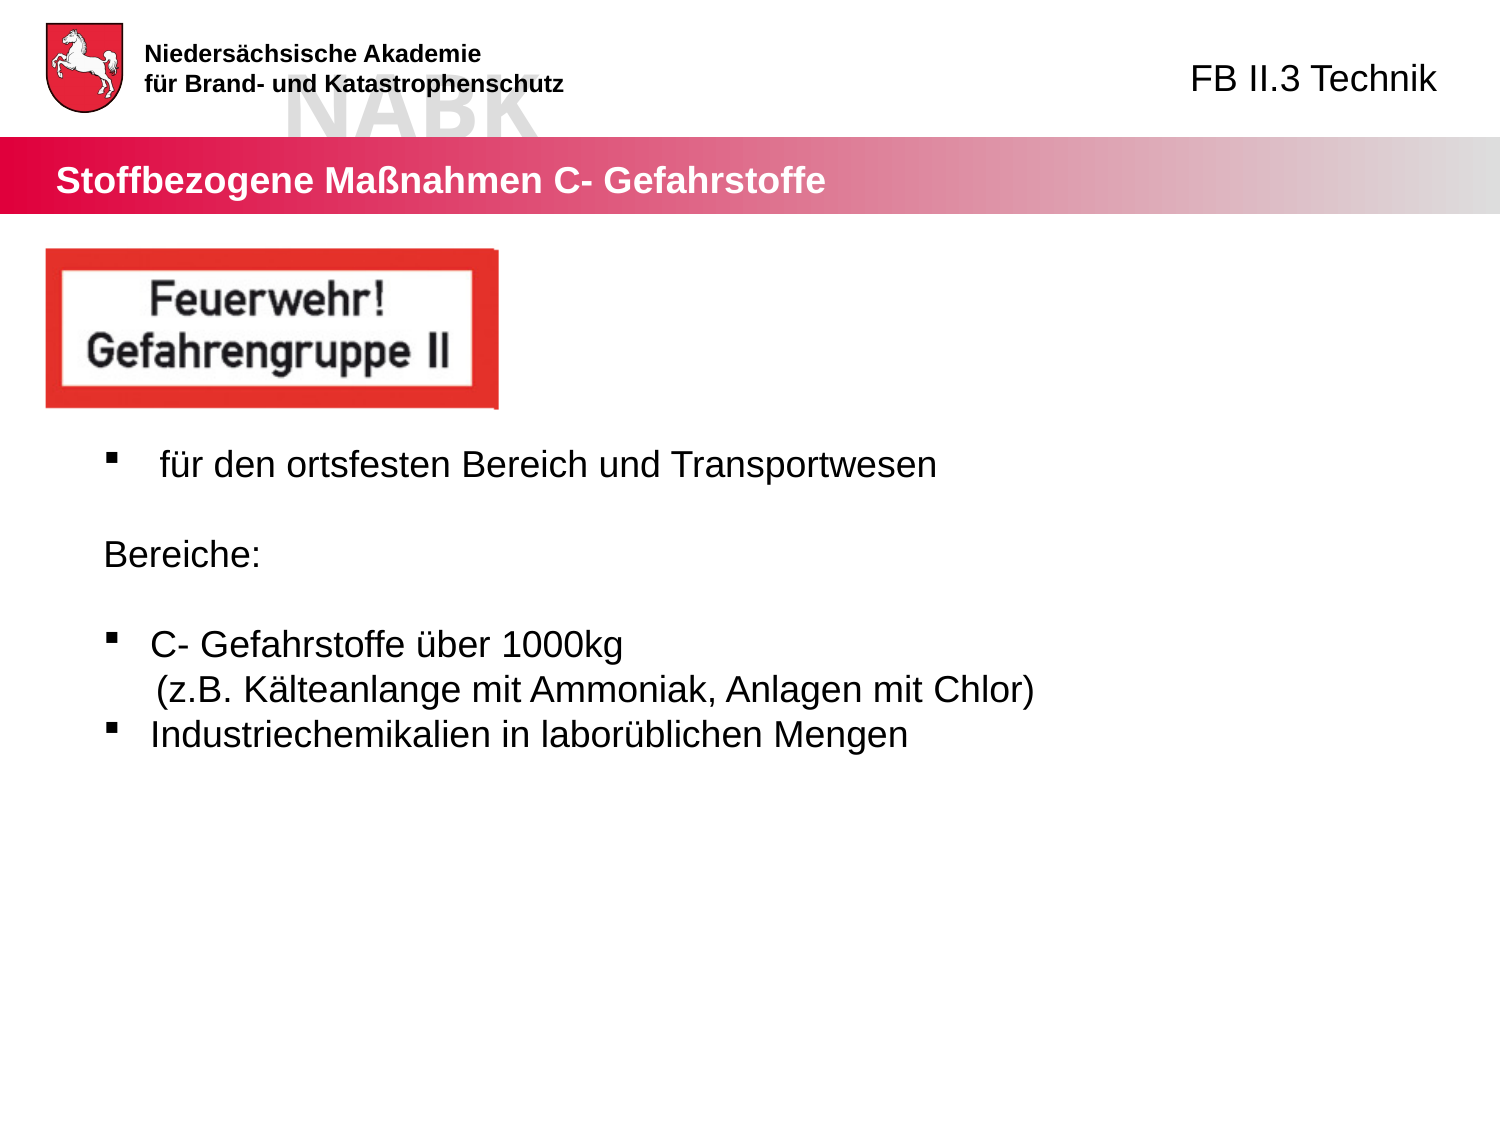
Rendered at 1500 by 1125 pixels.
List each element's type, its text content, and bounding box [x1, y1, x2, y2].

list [45, 243, 499, 410]
text_box für den ortsfesten Bereich und Transportwesen Bereiche: C- Gefahrstoffe über 1000kg (z.B. Kälteanlange mit Ammoniak, Anlagen mit Chlor) Industriechemikalien in laborüblichen Mengen [88, 432, 1436, 763]
picture [45, 22, 124, 114]
